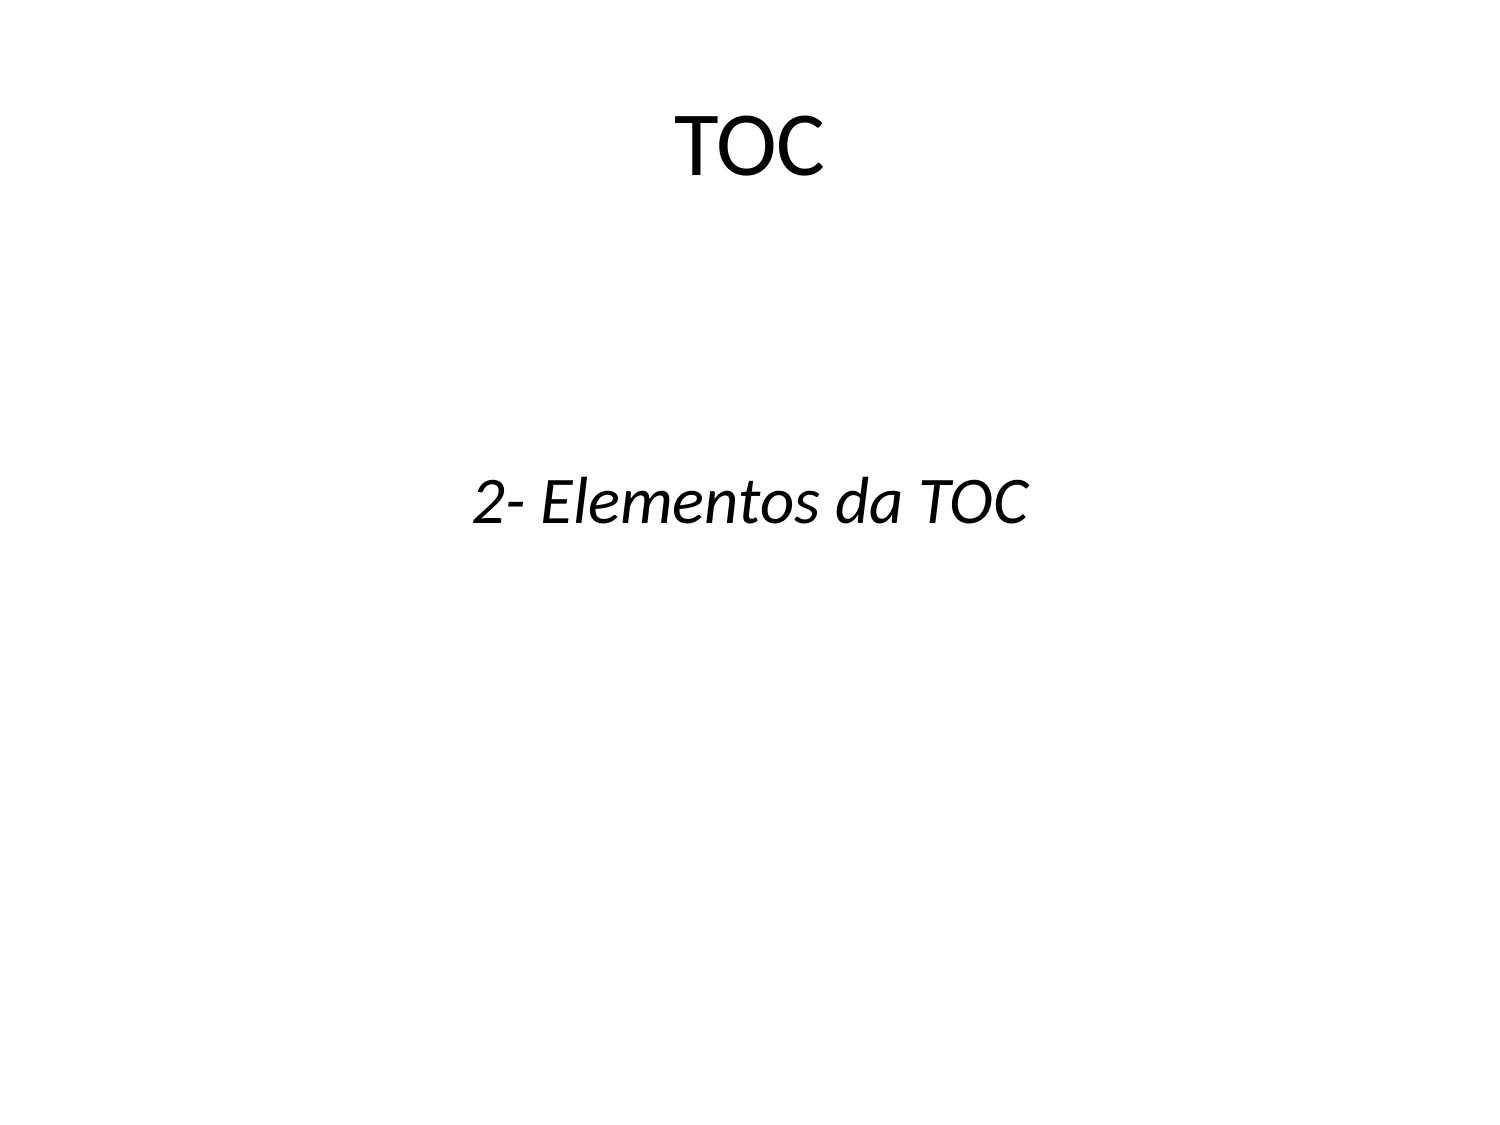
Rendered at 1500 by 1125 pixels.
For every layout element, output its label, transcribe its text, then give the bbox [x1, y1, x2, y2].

title TOC [75, 45, 1425, 233]
list 2- Elementos da TOC [75, 262, 1425, 1005]
